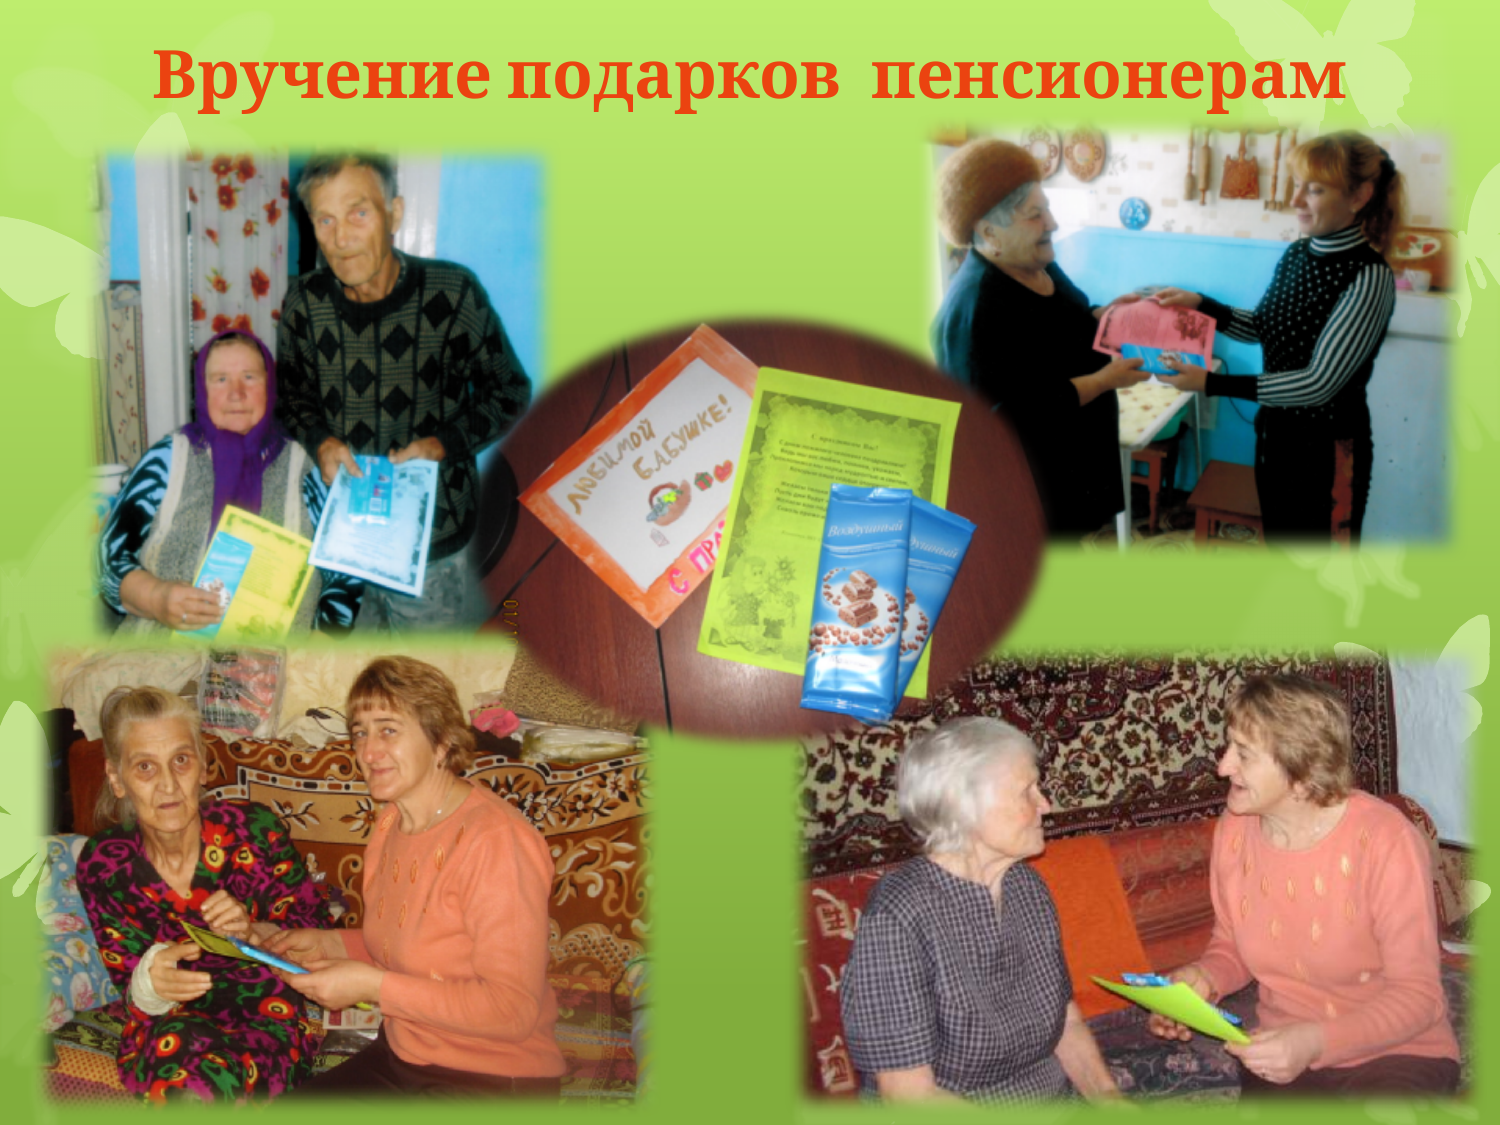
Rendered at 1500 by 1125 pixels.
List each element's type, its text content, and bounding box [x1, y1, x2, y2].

picture [28, 113, 1488, 1119]
title Вручение подарков пенсионерам [88, 30, 1412, 114]
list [80, 136, 562, 628]
